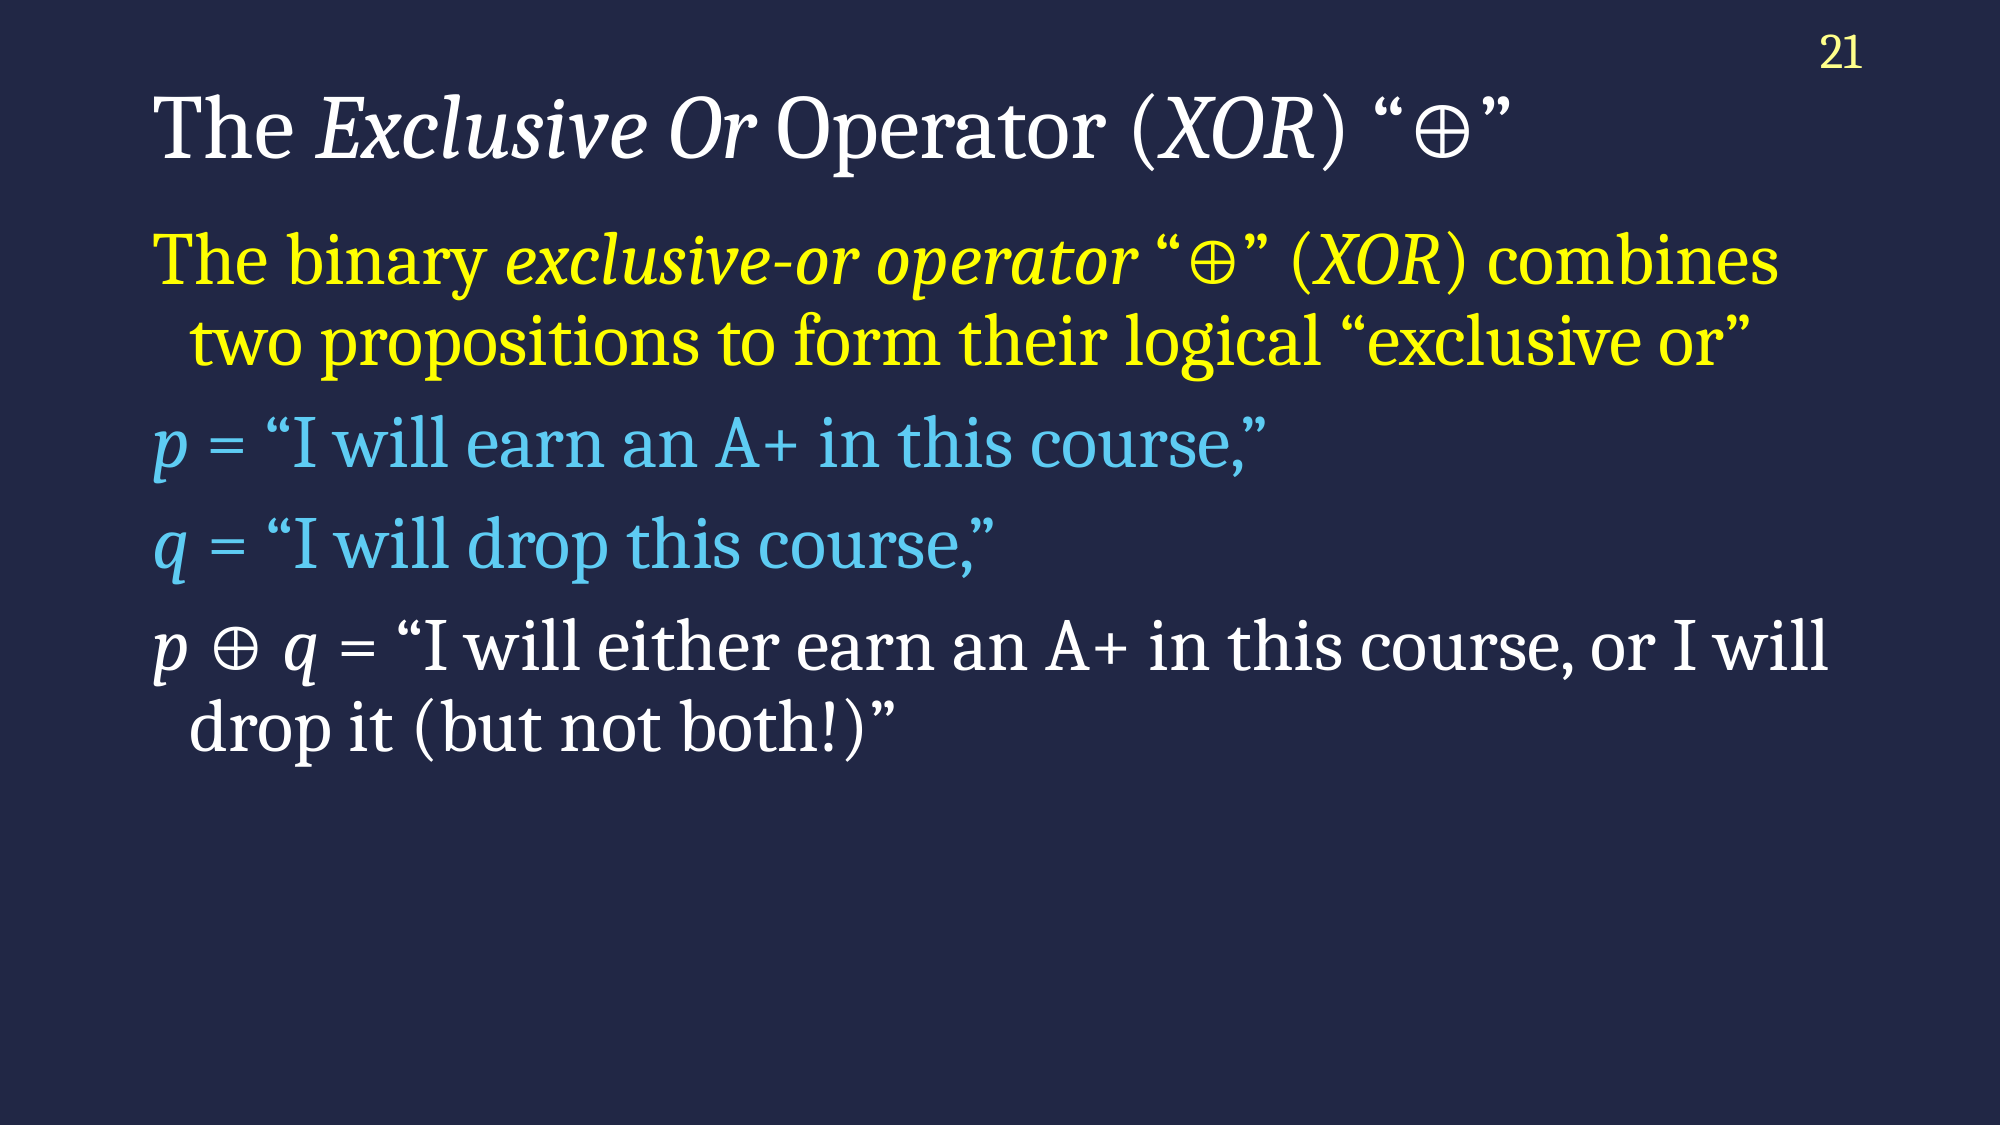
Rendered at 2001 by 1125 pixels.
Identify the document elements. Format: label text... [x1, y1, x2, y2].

title The Exclusive Or Operator (XOR) “” [137, 59, 1863, 198]
list The binary exclusive-or operator “” (XOR) combines two propositions to form their logical “exclusive or” p = “I will earn an A+ in this course,” q = “I will drop this course,” p  q = “I will either earn an A+ in this course, or I will drop it (but not both!)” [137, 212, 1863, 1012]
slide_number 21 [1760, 18, 1877, 79]
